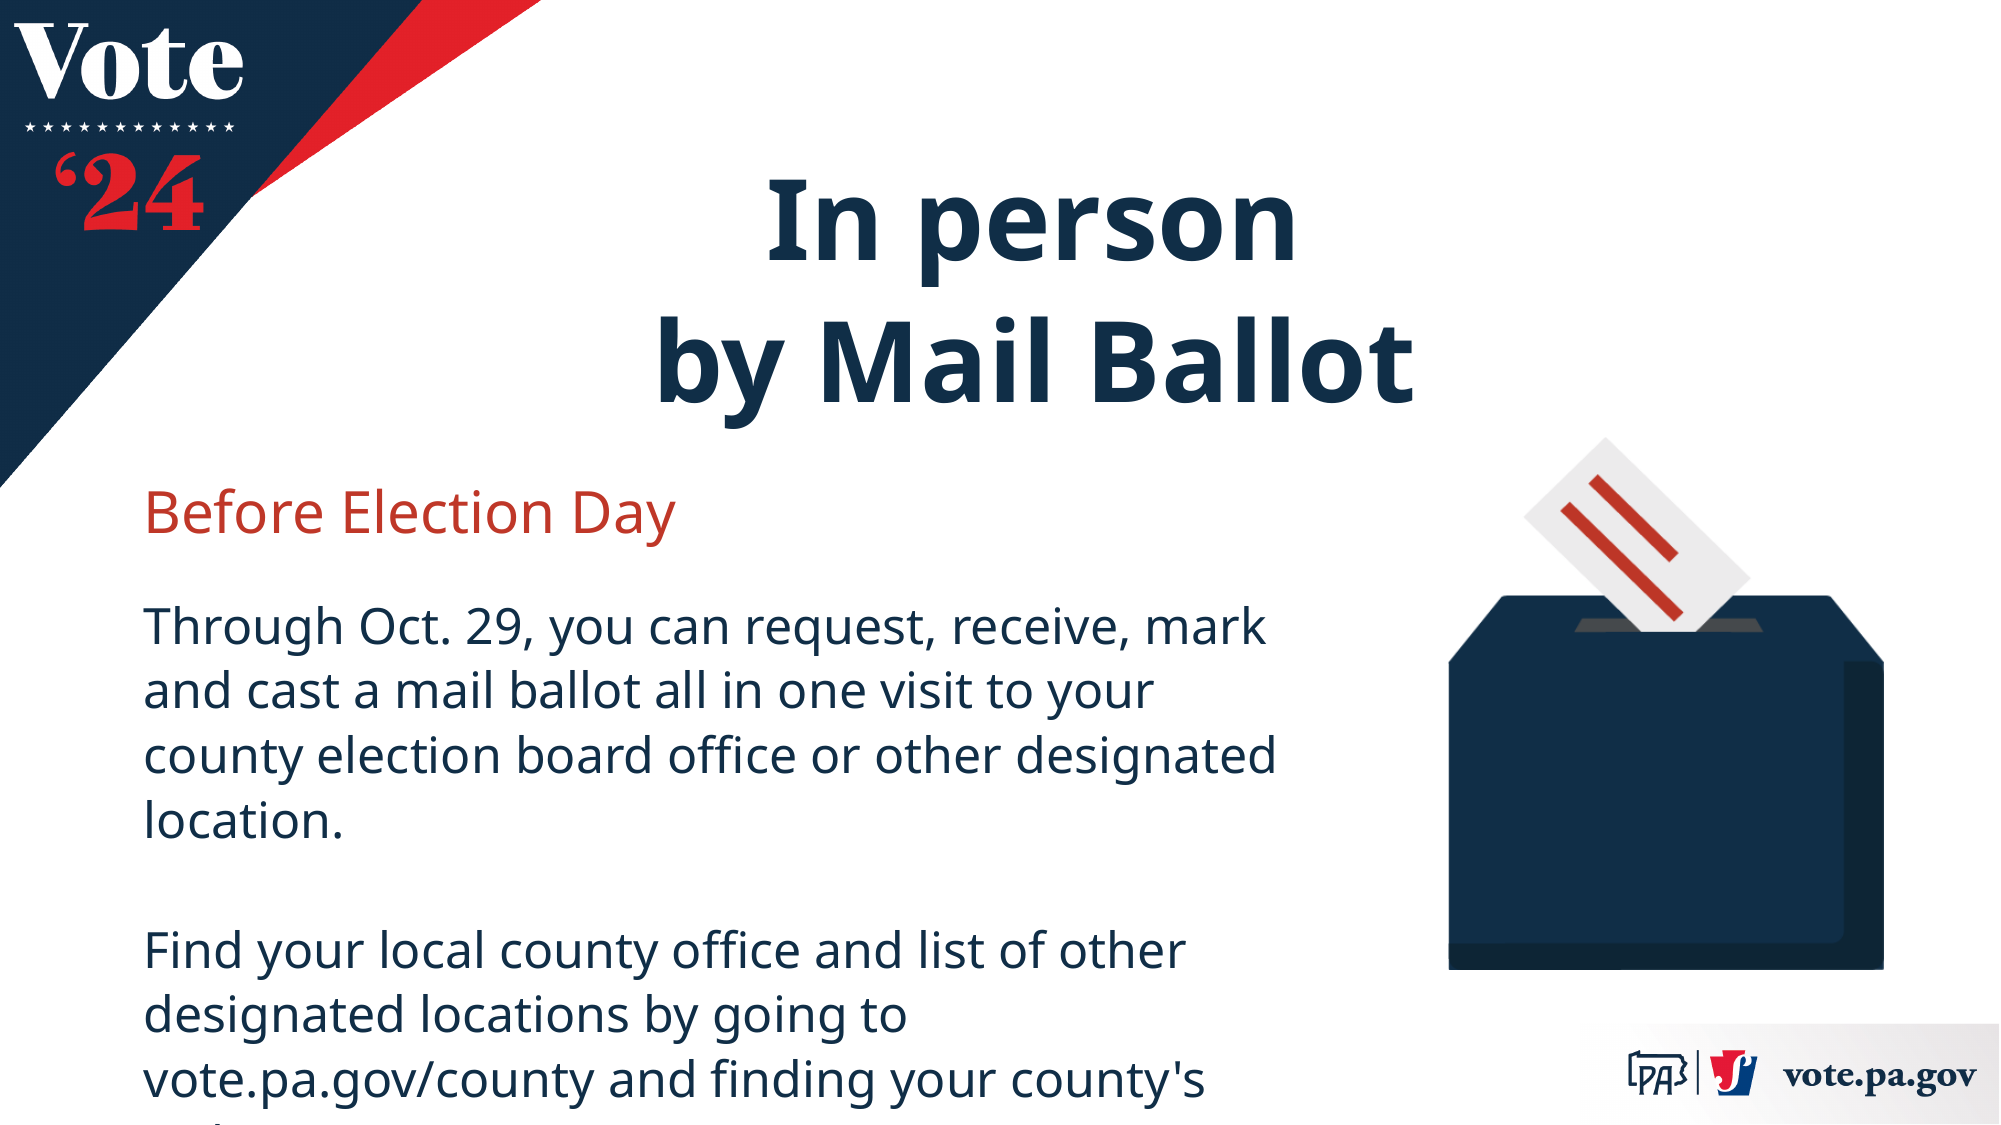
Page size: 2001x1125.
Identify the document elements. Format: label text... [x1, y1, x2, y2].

text_box Through Oct. 29, you can request, receive, mark and cast a mail ballot all in one visit to your county election board office or other designated location. Find your local county office and list of other designated locations by going to vote.pa.gov/county and finding your county's website! [128, 581, 1332, 1125]
list In person by Mail Ballot [584, 155, 1514, 432]
text_box Before Election Day [128, 462, 741, 553]
picture [0, 0, 588, 535]
picture [1448, 436, 2000, 1125]
